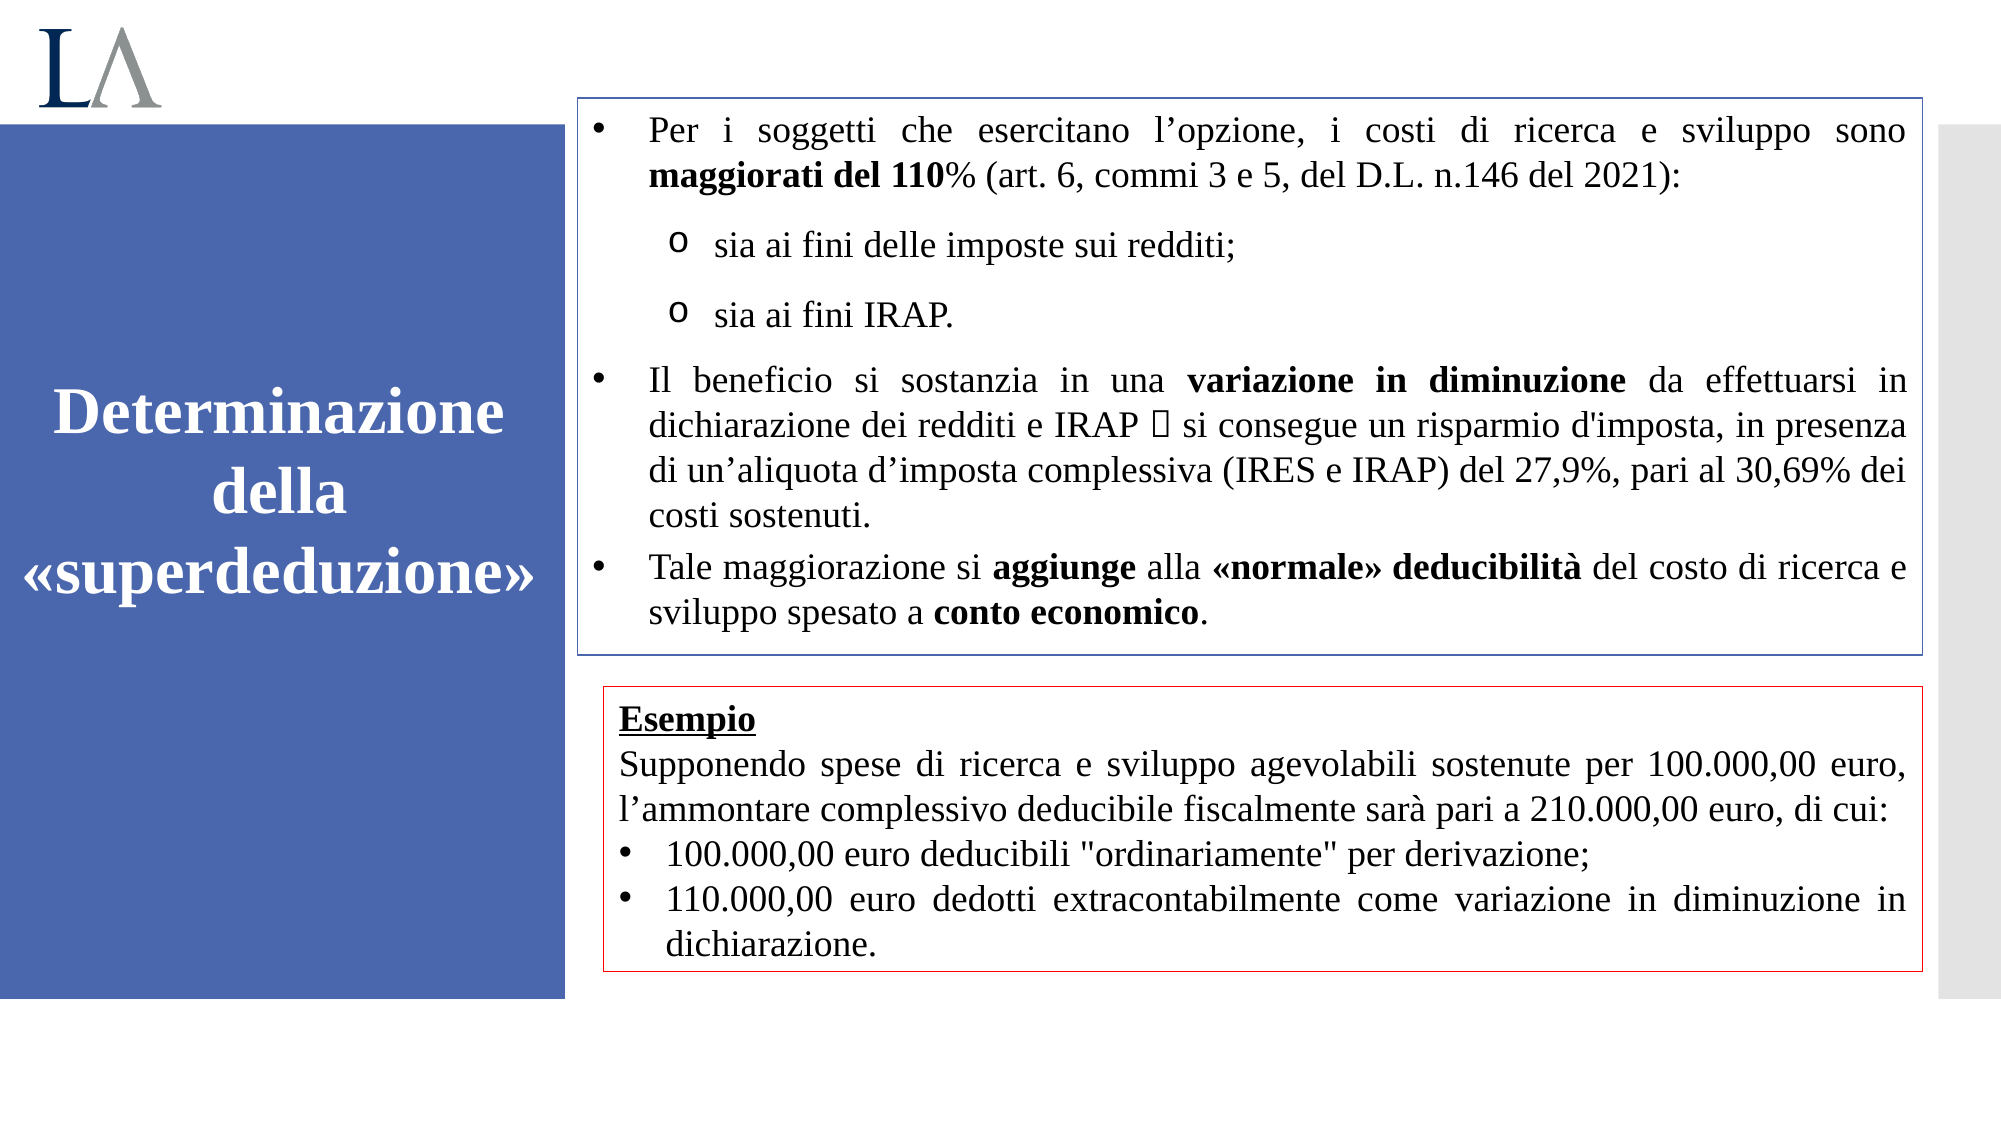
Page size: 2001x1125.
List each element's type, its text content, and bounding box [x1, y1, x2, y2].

text_box Esempio Supponendo spese di ricerca e sviluppo agevolabili sostenute per 100.000,00 euro, l’ammontare complessivo deducibile fiscalmente sarà pari a 210.000,00 euro, di cui: 100.000,00 euro deducibili "ordinariamente" per derivazione; 110.000,00 euro dedotti extracontabilmente come variazione in diminuzione in dichiarazione. [603, 686, 1923, 972]
text_box Per i soggetti che esercitano l’opzione, i costi di ricerca e sviluppo sono maggiorati del 110% (art. 6, commi 3 e 5, del D.L. n.146 del 2021): sia ai fini delle imposte sui redditi; sia ai fini IRAP. Il beneficio si sostanzia in una variazione in diminuzione da effettuarsi in dichiarazione dei redditi e IRAP  si consegue un risparmio d'imposta, in presenza di un’aliquota d’imposta complessiva (IRES e IRAP) del 27,9%, pari al 30,69% dei costi sostenuti. Tale maggiorazione si aggiunge alla «normale» deducibilità del costo di ricerca e sviluppo spesato a conto economico. [577, 97, 1923, 656]
text_box Determinazione della «superdeduzione» [1, 359, 558, 615]
picture [0, 15, 280, 115]
